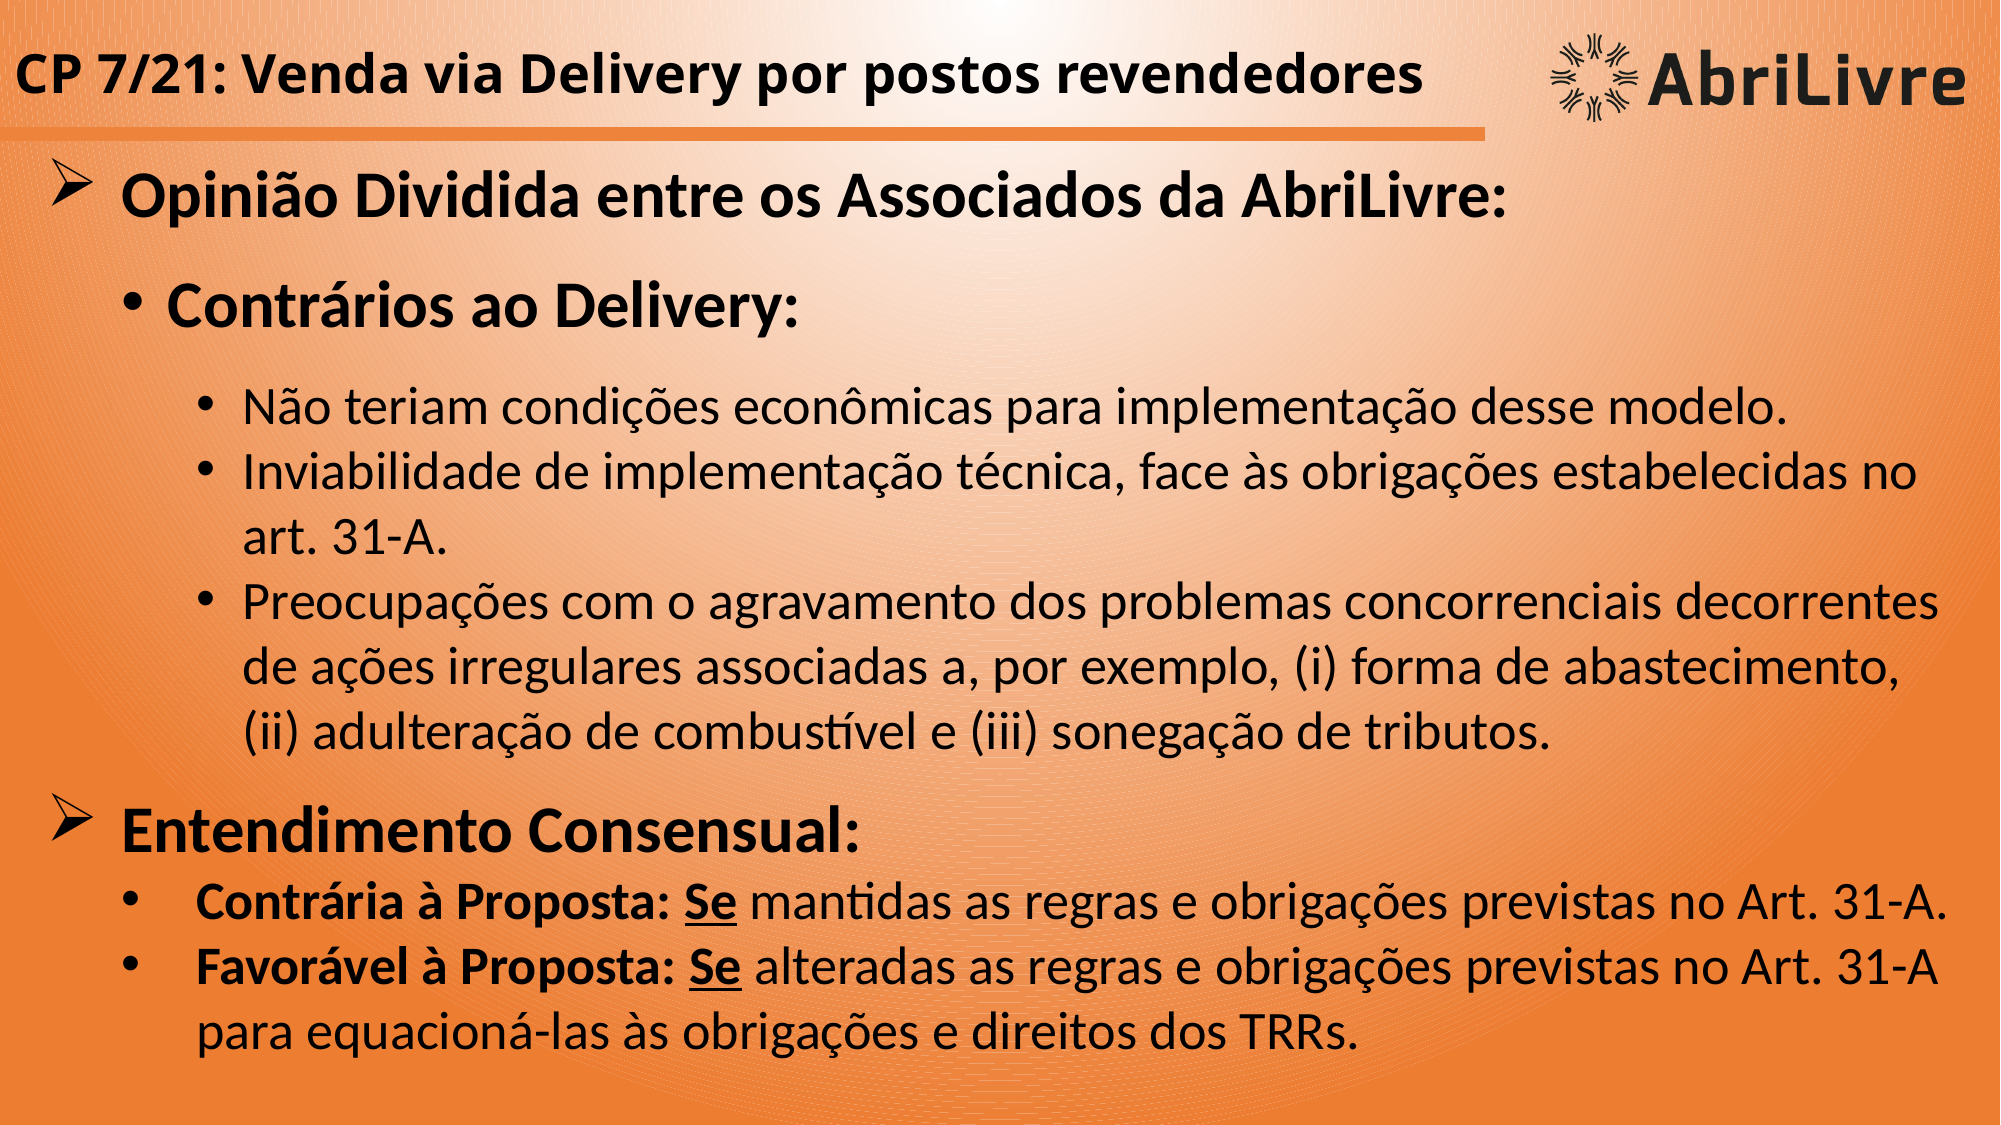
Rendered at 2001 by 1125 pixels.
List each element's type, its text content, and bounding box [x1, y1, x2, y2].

picture [1550, 33, 1971, 125]
text_box CP 7/21: Venda via Delivery por postos revendedores [0, 32, 1551, 172]
text_box Opinião Dividida entre os Associados da AbriLivre: Contrários ao Delivery: Não teriam condições econômicas para implementação desse modelo. Inviabilidade de implementação técnica, face às obrigações estabelecidas no art. 31-A. Preocupações com o agravamento dos problemas concorrenciais decorrentes de ações irregulares associadas a, por exemplo, (i) forma de abastecimento, (ii) adulteração de combustível e (iii) sonegação de tributos. Entendimento Consensual: Contrária à Proposta: Se mantidas as regras e obrigações previstas no Art. 31-A. Favorável à Proposta: Se alteradas as regras e obrigações previstas no Art. 31-A para equacioná-las às obrigações e direitos dos TRRs. [31, 143, 1971, 1068]
